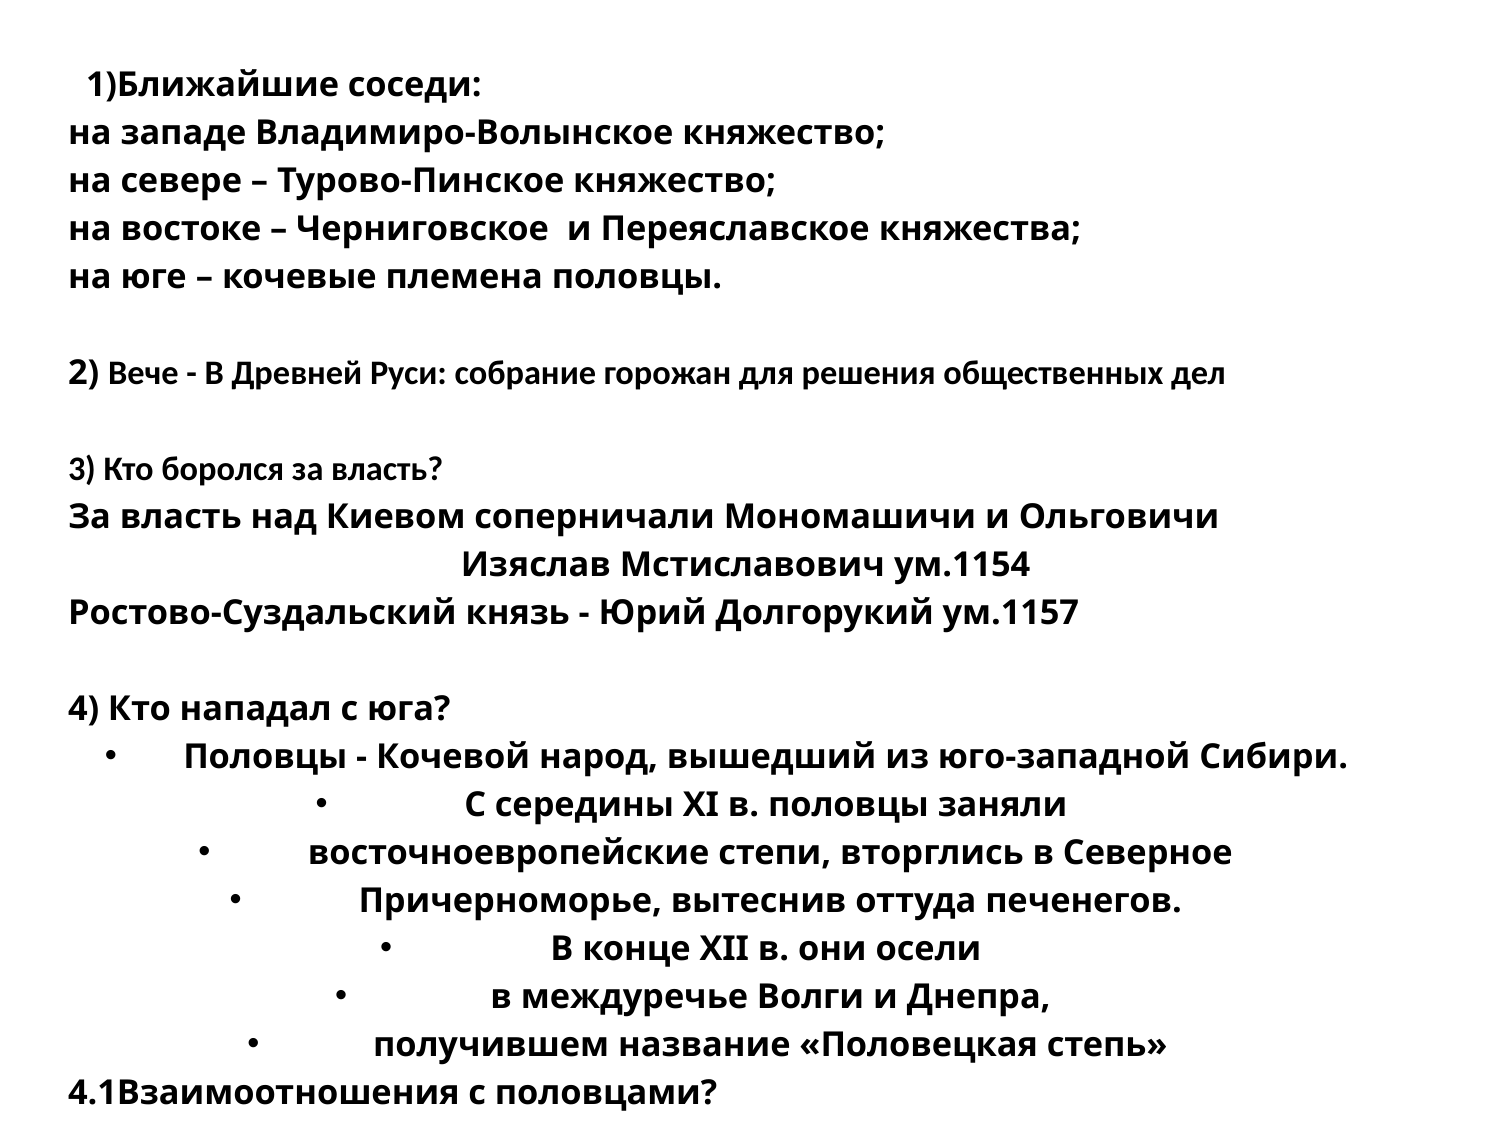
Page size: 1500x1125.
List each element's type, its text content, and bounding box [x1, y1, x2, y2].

list 1)Ближайшие соседи: на западе Владимиро-Волынское княжество; на севере – Турово-Пинское княжество; на востоке – Черниговское и Переяславское княжества; на юге – кочевые племена половцы. 2) Вече - В Древней Руси: собрание горожан для решения общественных дел 3) Кто боролся за власть? За власть над Киевом соперничали Мономашичи и Ольговичи Изяслав Мстиславович ум.1154 Ростово-Суздальский князь - Юрий Долгорукий ум.1157 4) Кто нападал с юга? Половцы - Кочевой народ, вышедший из юго-западной Сибири. С середины XI в. половцы заняли восточноевропейские степи, вторглись в Северное Причерноморье, вытеснив оттуда печенегов. В конце XII в. они осели в междуречье Волги и Днепра, получившем название «Половецкая степь» 4.1Взаимоотношения с половцами? [53, 54, 1439, 1125]
